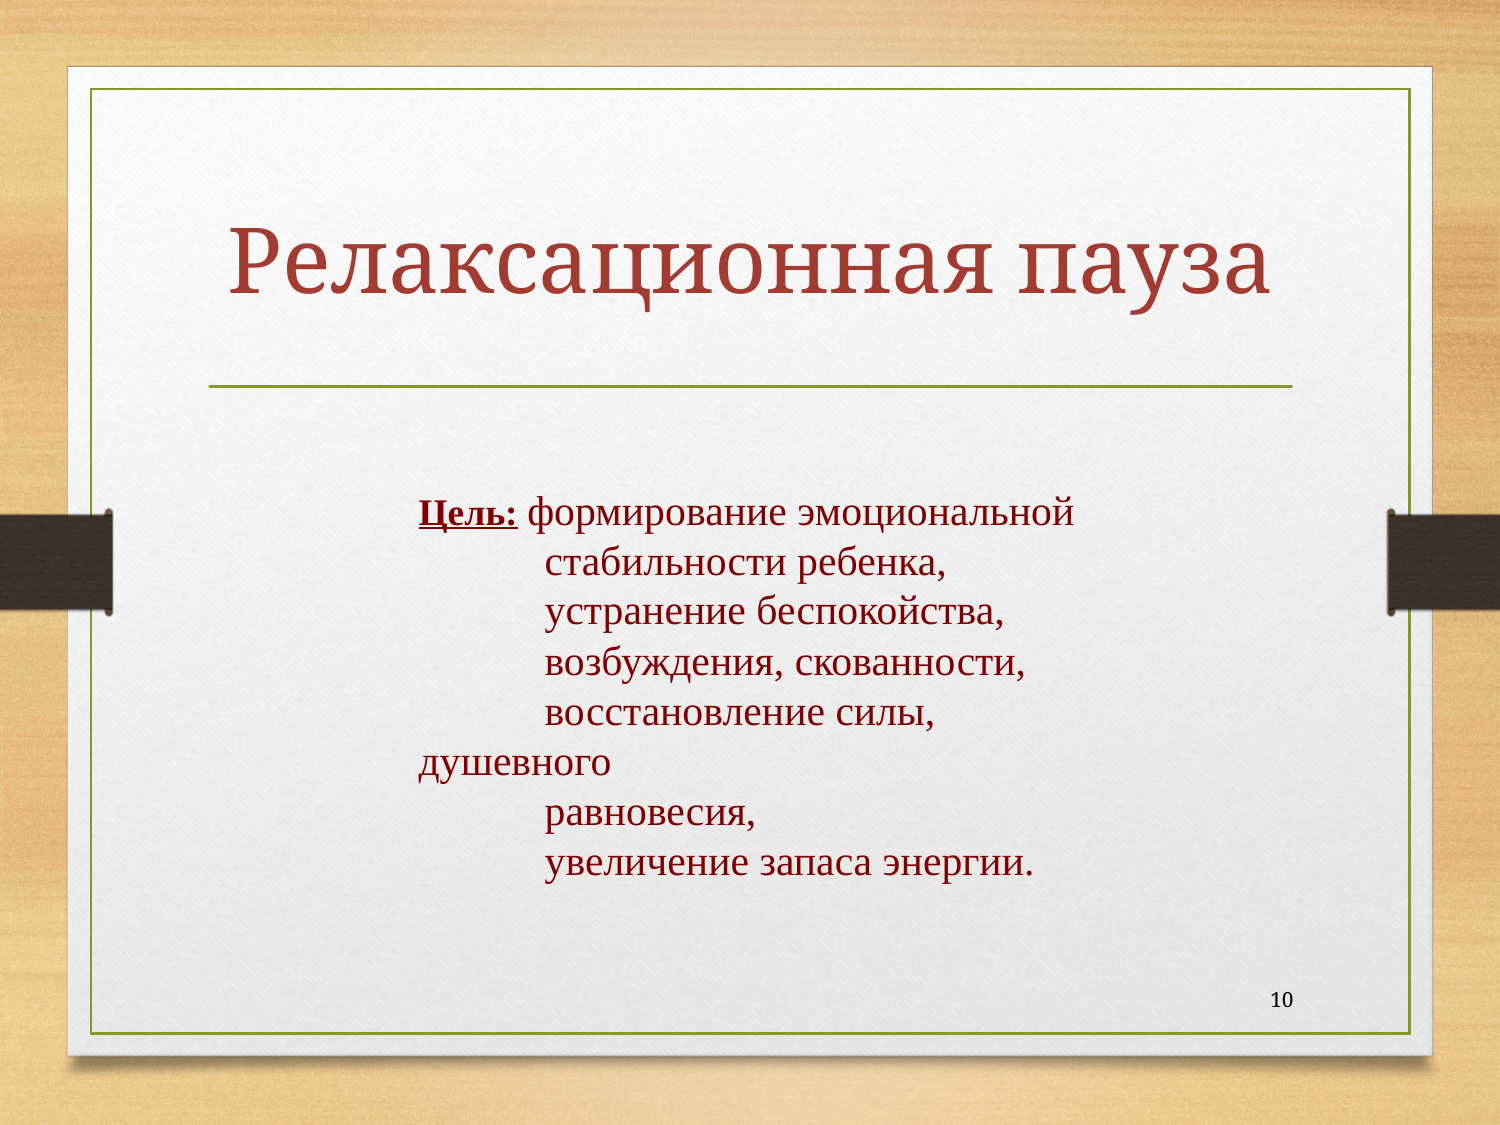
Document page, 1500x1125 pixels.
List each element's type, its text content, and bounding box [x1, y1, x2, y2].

slide_number 10 [1243, 977, 1309, 1024]
picture [0, 0, 1500, 1125]
text_box Цель: формирование эмоциональной стабильности ребенка, устранение беспокойства, возбуждения, скованности, восстановление силы, душевного равновесия, увеличение запаса энергии. [403, 475, 1154, 891]
title Релаксационная пауза [193, 150, 1309, 365]
